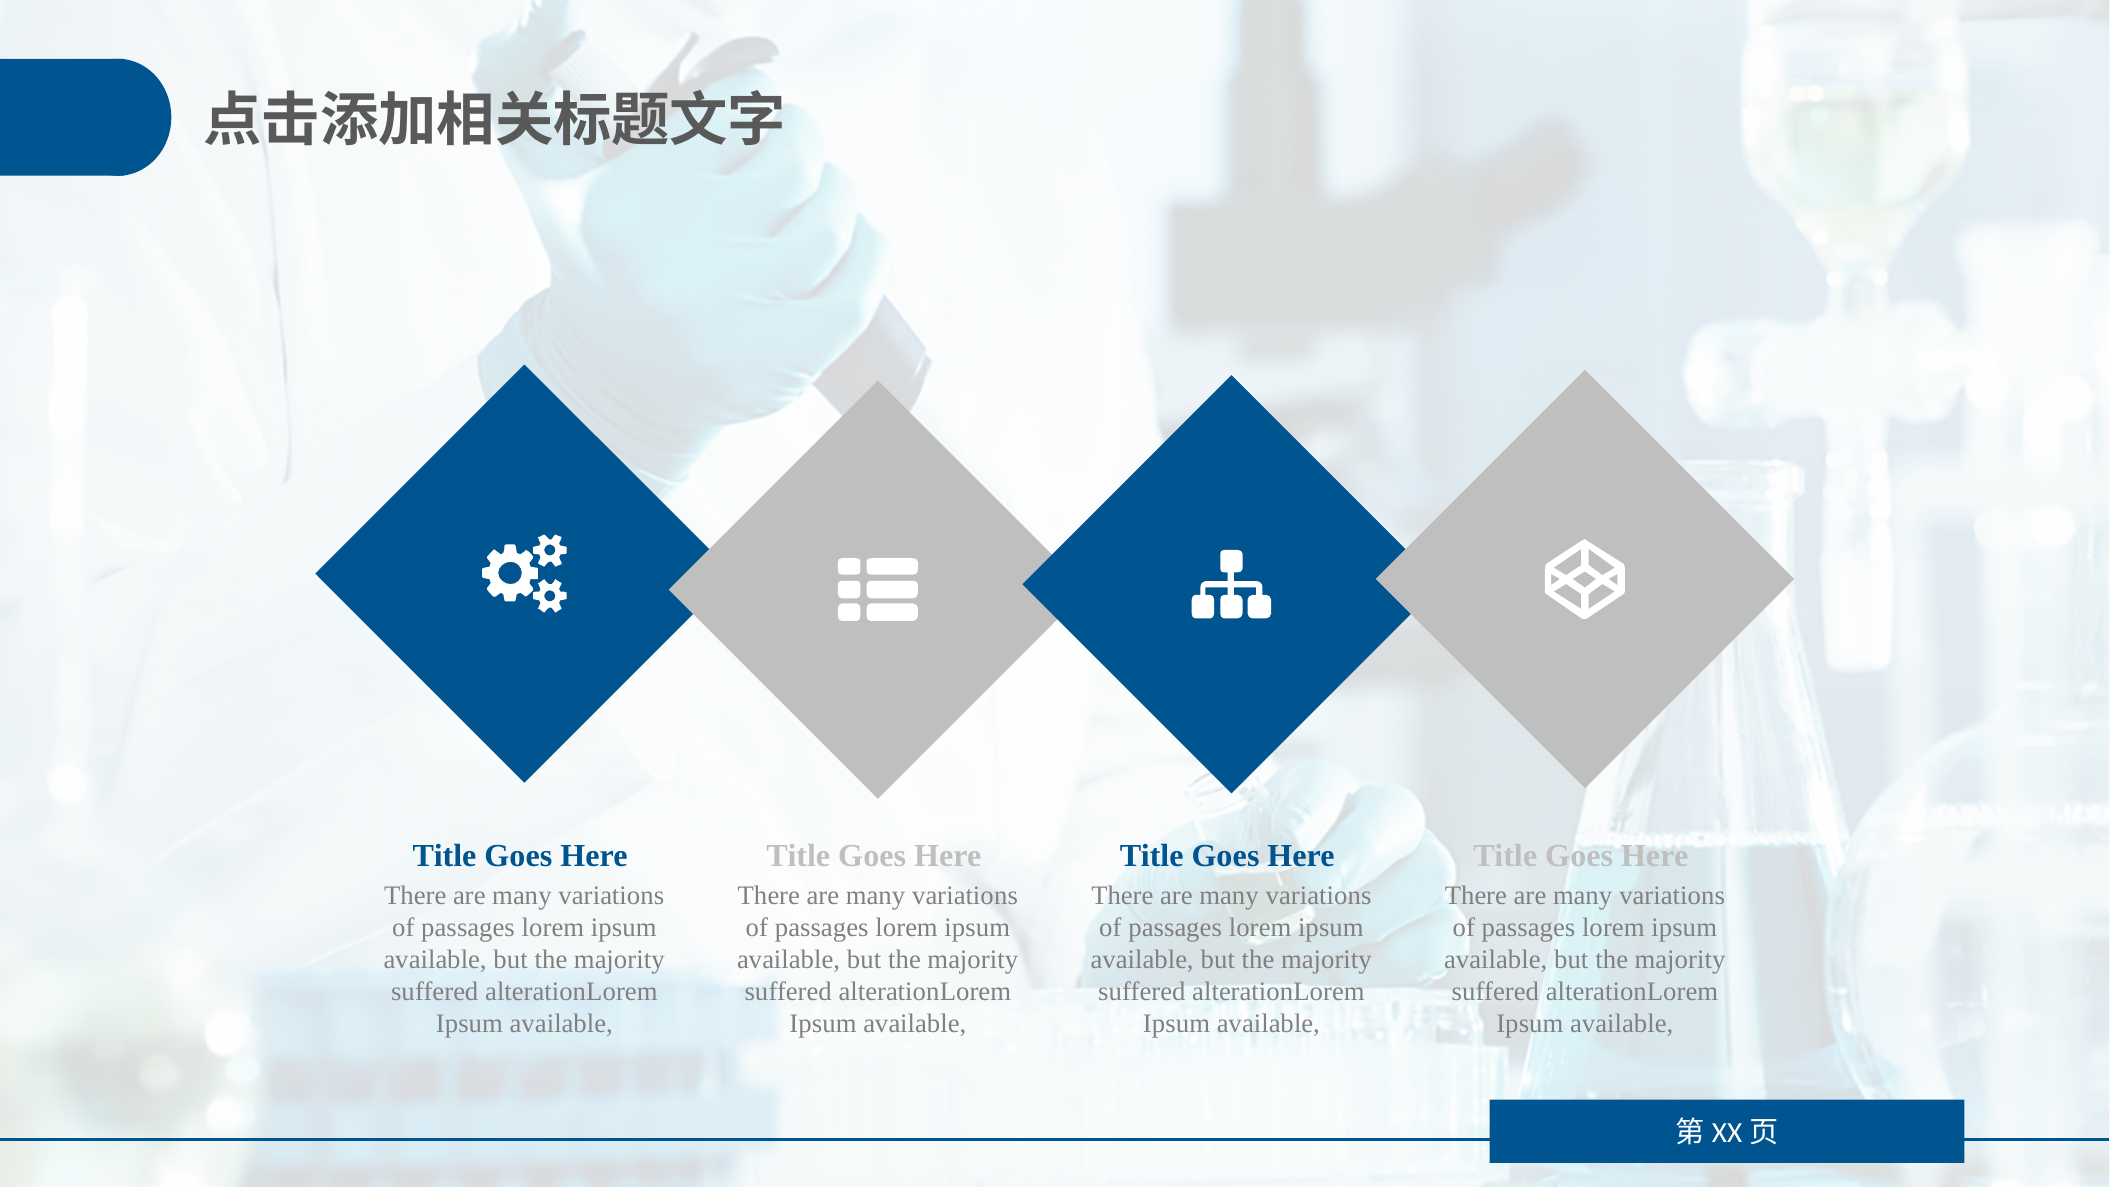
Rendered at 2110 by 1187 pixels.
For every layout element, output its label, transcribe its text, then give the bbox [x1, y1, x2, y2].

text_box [1375, 369, 1795, 789]
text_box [1022, 375, 1441, 794]
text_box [668, 380, 1088, 799]
slide_number 第XX页 [1489, 1140, 1965, 1163]
text_box Title Goes Here There are many variations of passages lorem ipsum available, but the majority suffered alterationLorem Ipsum available, [347, 833, 702, 1039]
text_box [0, 58, 172, 176]
text_box Title Goes Here There are many variations of passages lorem ipsum available, but the majority suffered alterationLorem Ipsum available, [1061, 833, 1402, 1039]
slide_number 第XX页 [1489, 1099, 1965, 1139]
text_box 点击添加相关标题文字 [188, 74, 838, 160]
text_box Title Goes Here There are many variations of passages lorem ipsum available, but the majority suffered alterationLorem Ipsum available, [1414, 833, 1756, 1039]
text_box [315, 364, 734, 783]
text_box Title Goes Here There are many variations of passages lorem ipsum available, but the majority suffered alterationLorem Ipsum available, [707, 833, 1049, 1039]
